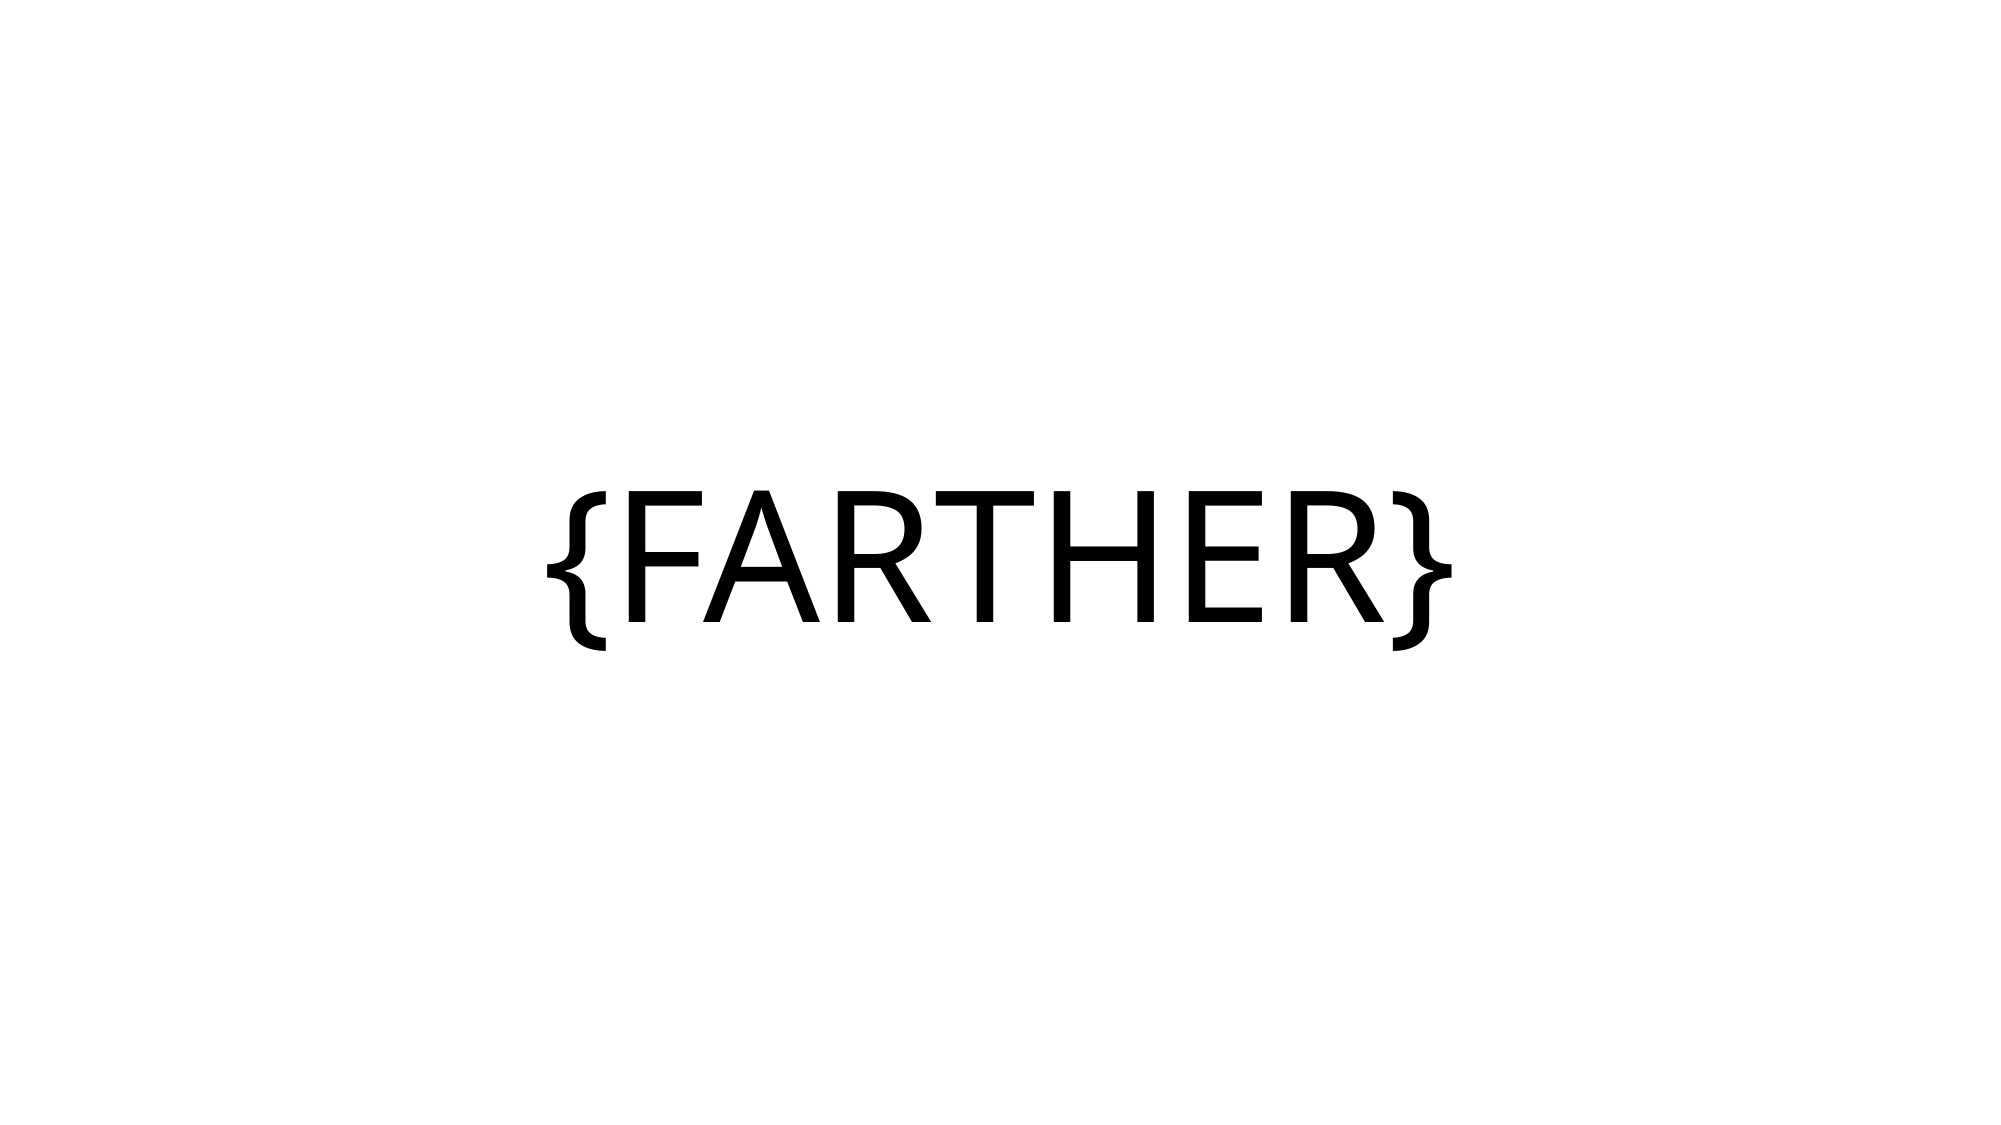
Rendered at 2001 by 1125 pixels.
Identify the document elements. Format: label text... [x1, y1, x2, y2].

title {FARTHER} [137, 59, 1863, 1066]
